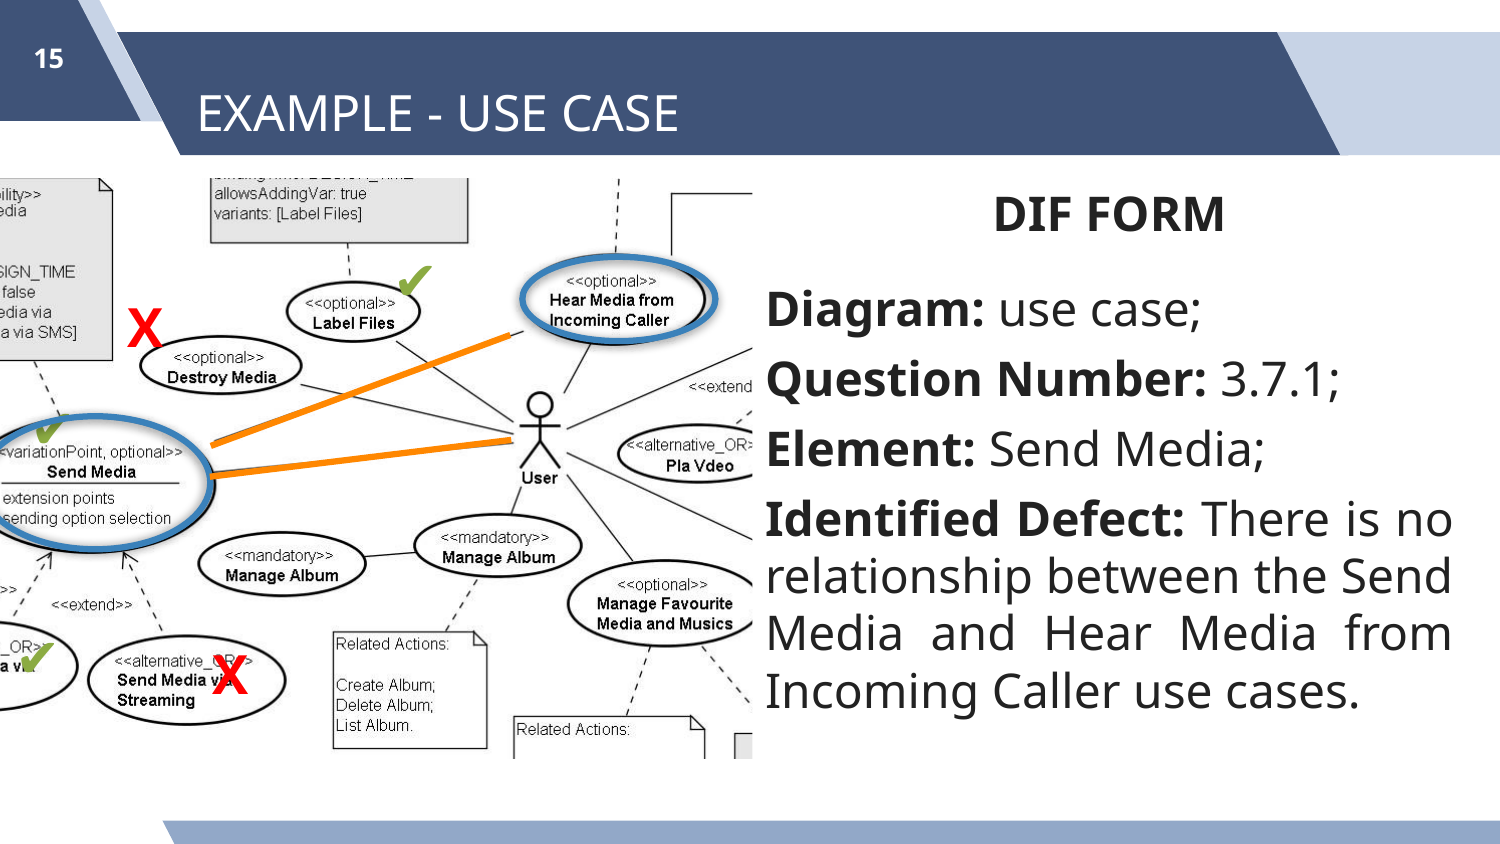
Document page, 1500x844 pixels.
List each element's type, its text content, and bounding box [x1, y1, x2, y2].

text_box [209, 439, 512, 477]
picture [0, 178, 753, 759]
title EXAMPLE - USE CASE [181, 45, 1285, 169]
list DIF FORM Diagram: use case; Question Number: 3.7.1; Element: Send Media; Identified Defect: There is no relationship between the Send Media and Hear Media from Incoming Caller use cases. [750, 168, 1470, 749]
slide_number ‹#› [0, 0, 98, 121]
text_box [210, 334, 511, 439]
